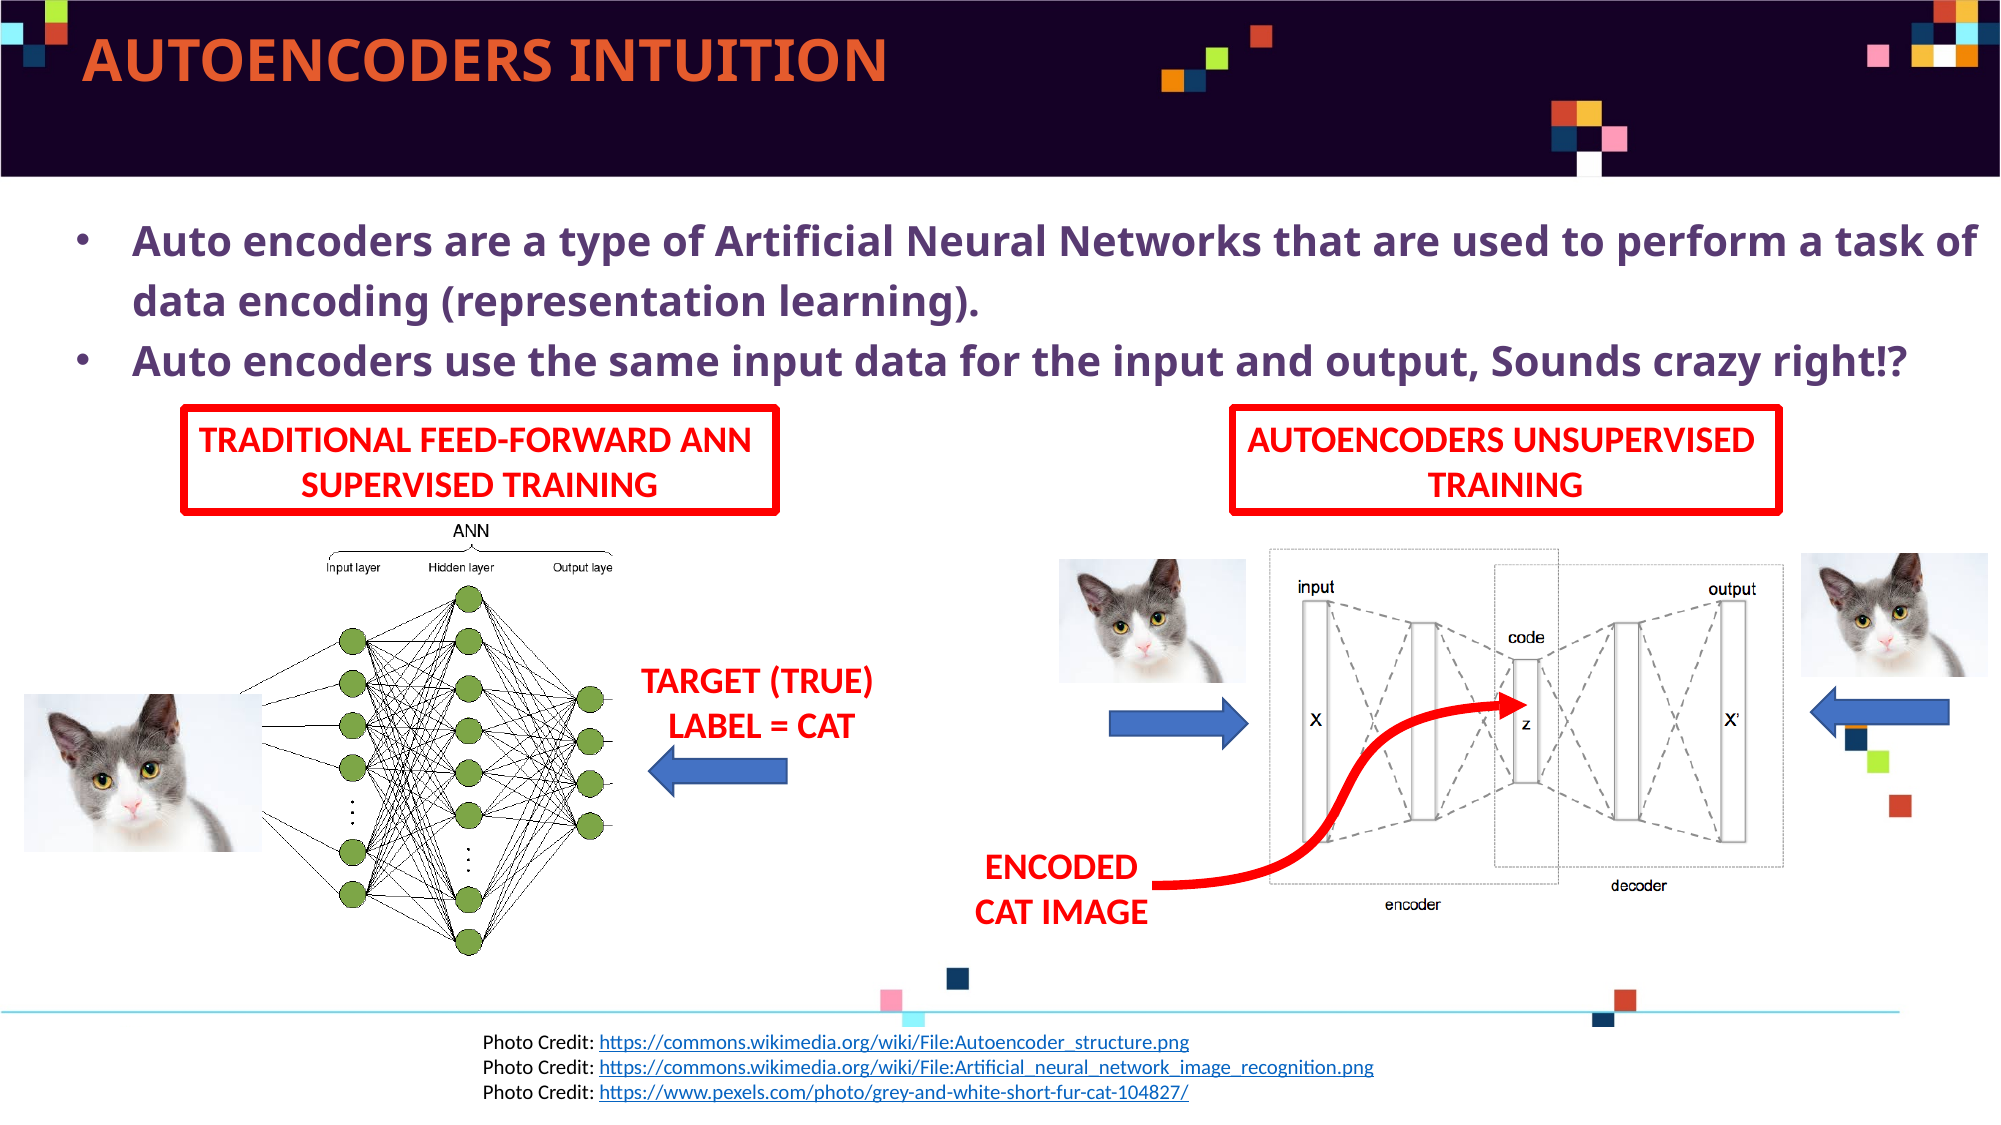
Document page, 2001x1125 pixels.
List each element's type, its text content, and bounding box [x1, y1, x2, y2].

picture [0, 0, 2000, 1027]
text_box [1152, 704, 1528, 886]
text_box Photo Credit: https://commons.wikimedia.org/wiki/File:Autoencoder_structure.png Photo Credit: https://commons.wikimedia.org/wiki/File:Artificial_neural_network_image_recognition.png Photo Credit: https://www.pexels.com/photo/grey-and-white-short-fur-cat-104827/ [468, 1027, 1651, 1125]
